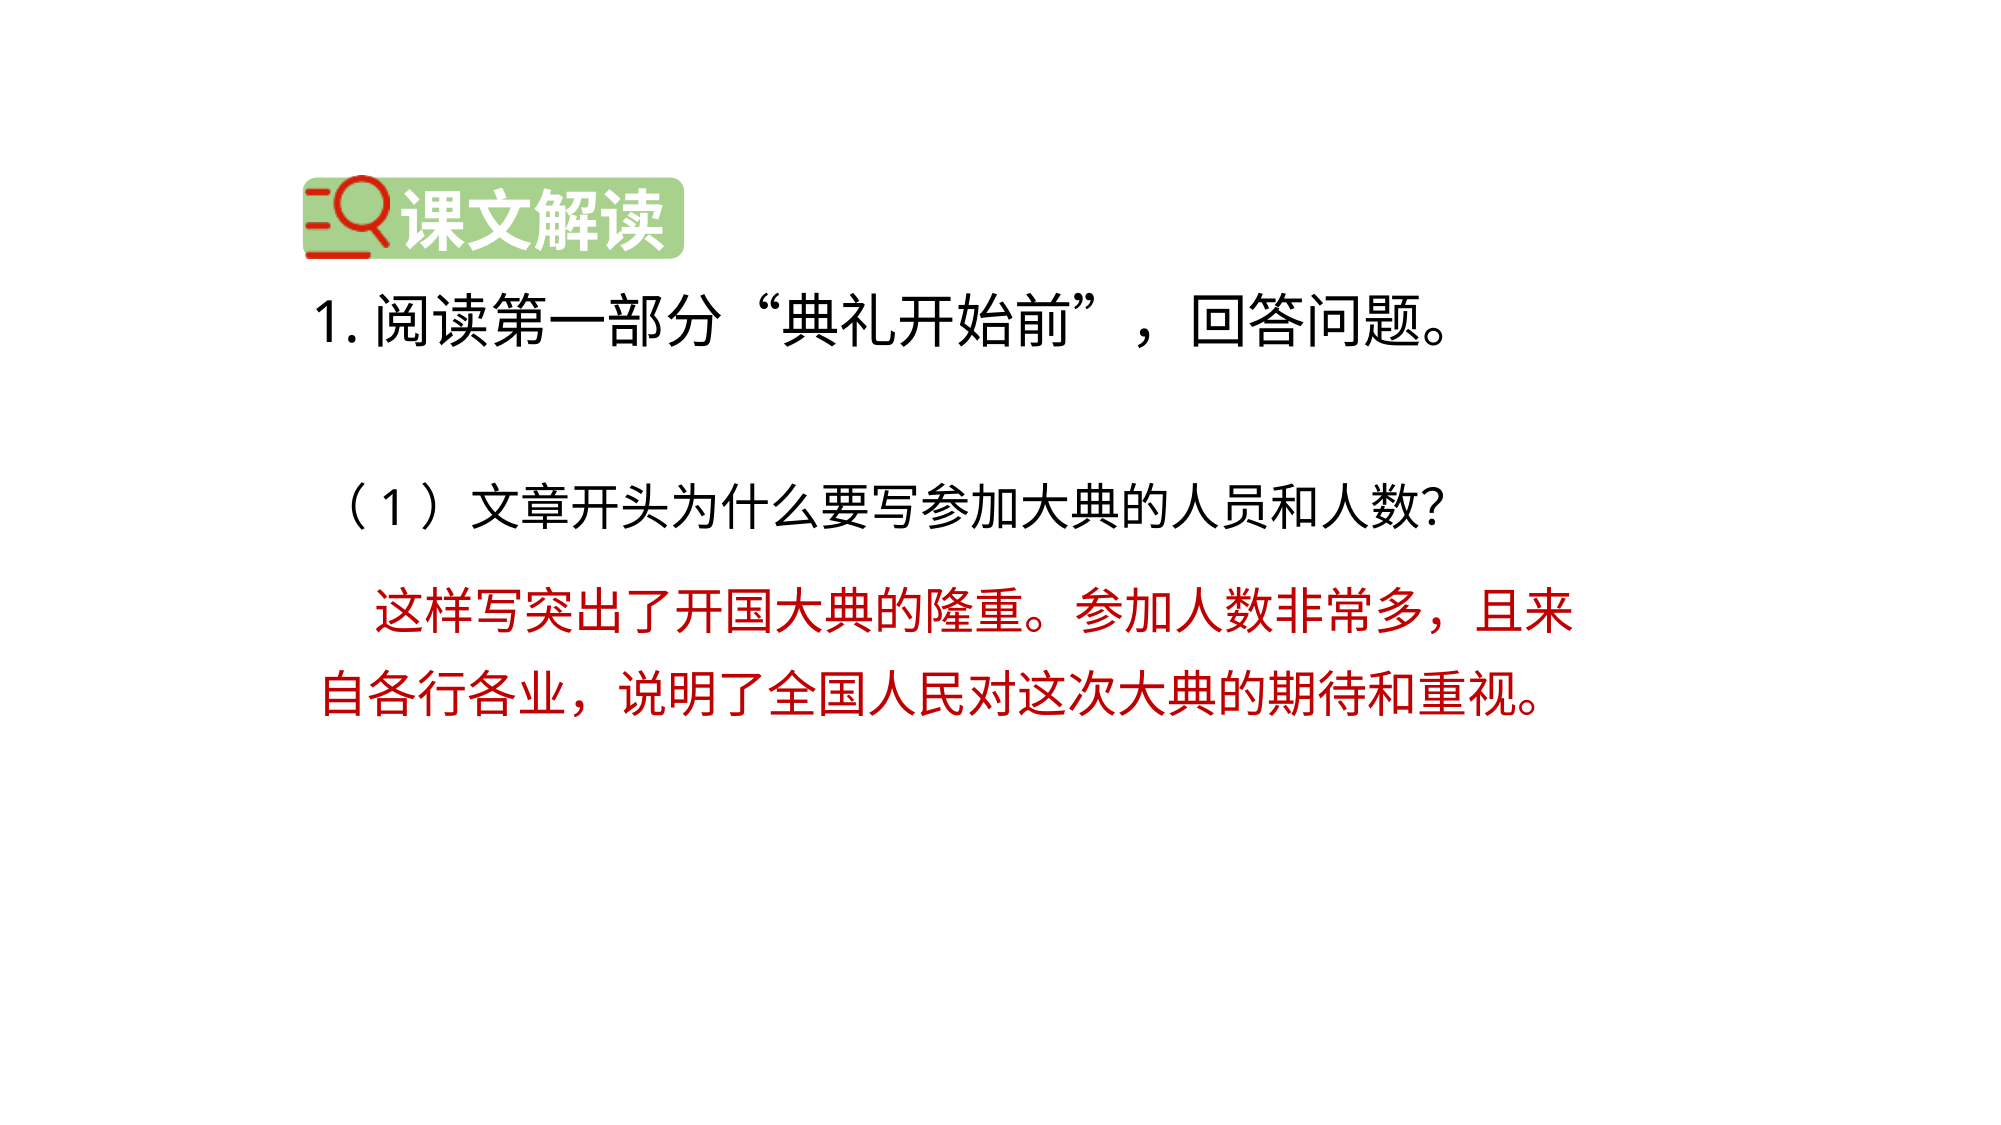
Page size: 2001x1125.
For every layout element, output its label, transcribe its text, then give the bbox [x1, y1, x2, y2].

text_box （1）文章开头为什么要写参加大典的人员和人数？ 这样写突出了开国大典的隆重。参加人数非常多，且来自各行各业，说明了全国人民对这次大典的期待和重视。 [303, 444, 1602, 731]
text_box 课文解读 [385, 171, 686, 267]
picture [305, 175, 390, 259]
list 1.阅读第一部分“典礼开始前”，回答问题。 [299, 286, 1701, 386]
